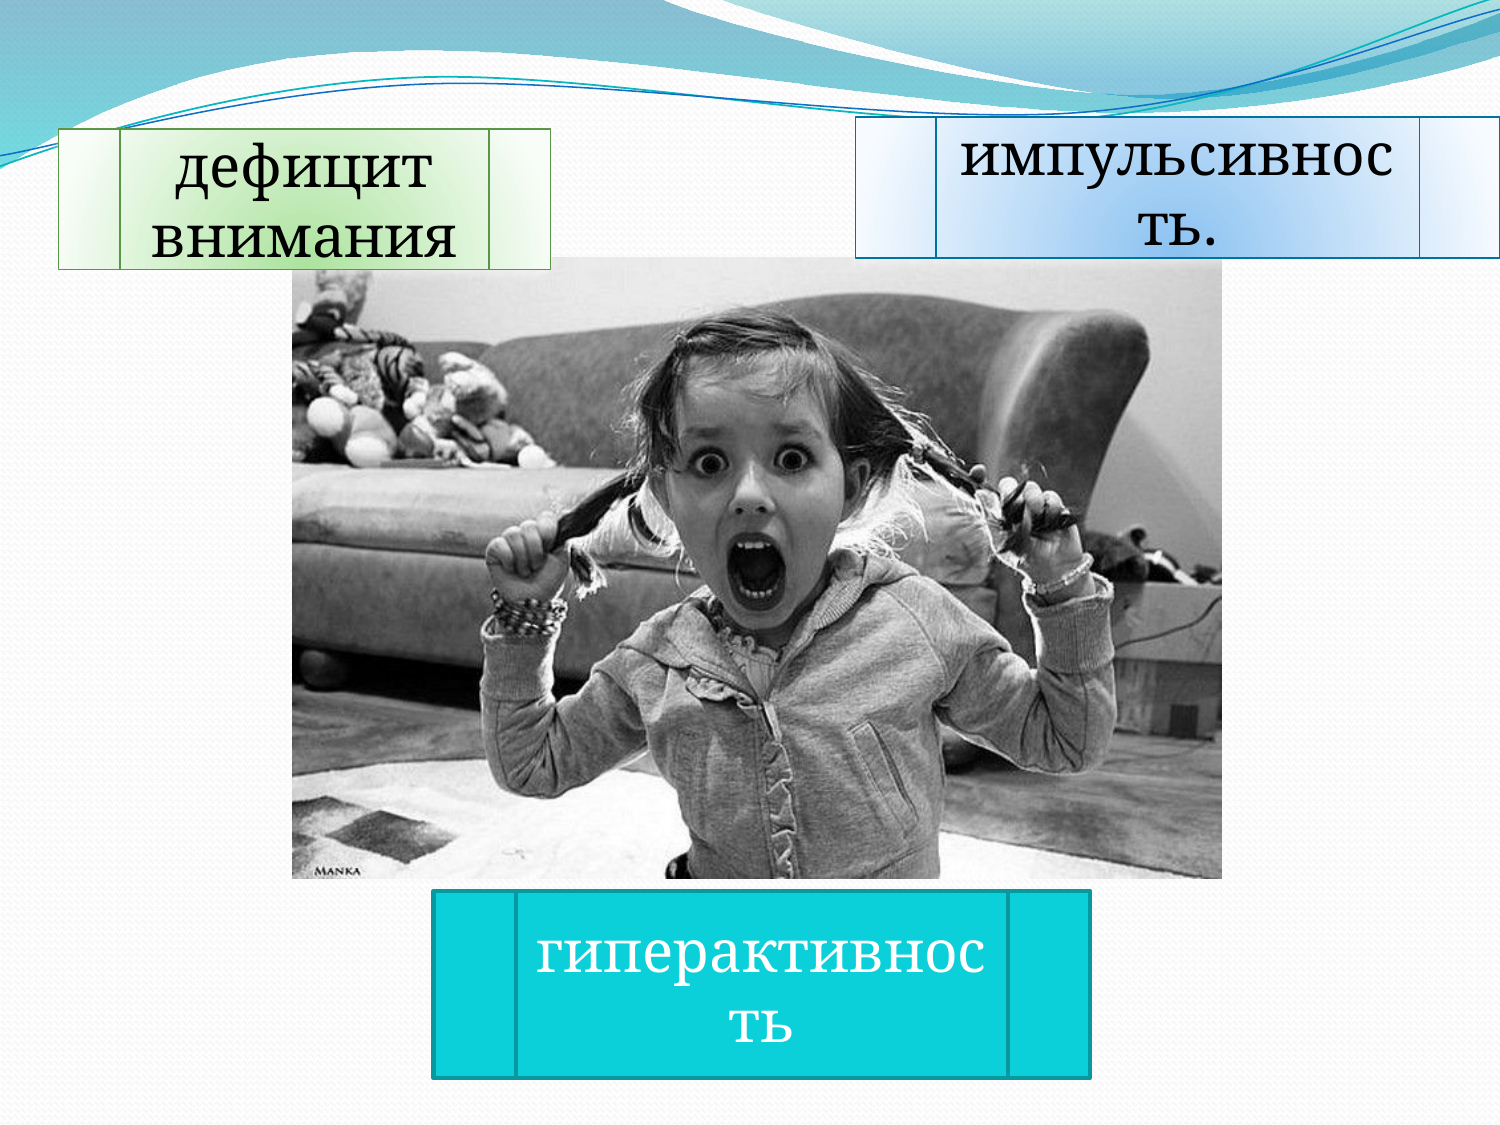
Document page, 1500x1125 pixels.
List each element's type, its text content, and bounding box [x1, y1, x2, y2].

text_box гиперактивность [431, 893, 1092, 1080]
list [292, 257, 1223, 880]
text_box дефицит внимания [58, 128, 551, 270]
text_box импульсивность. [855, 116, 1500, 259]
